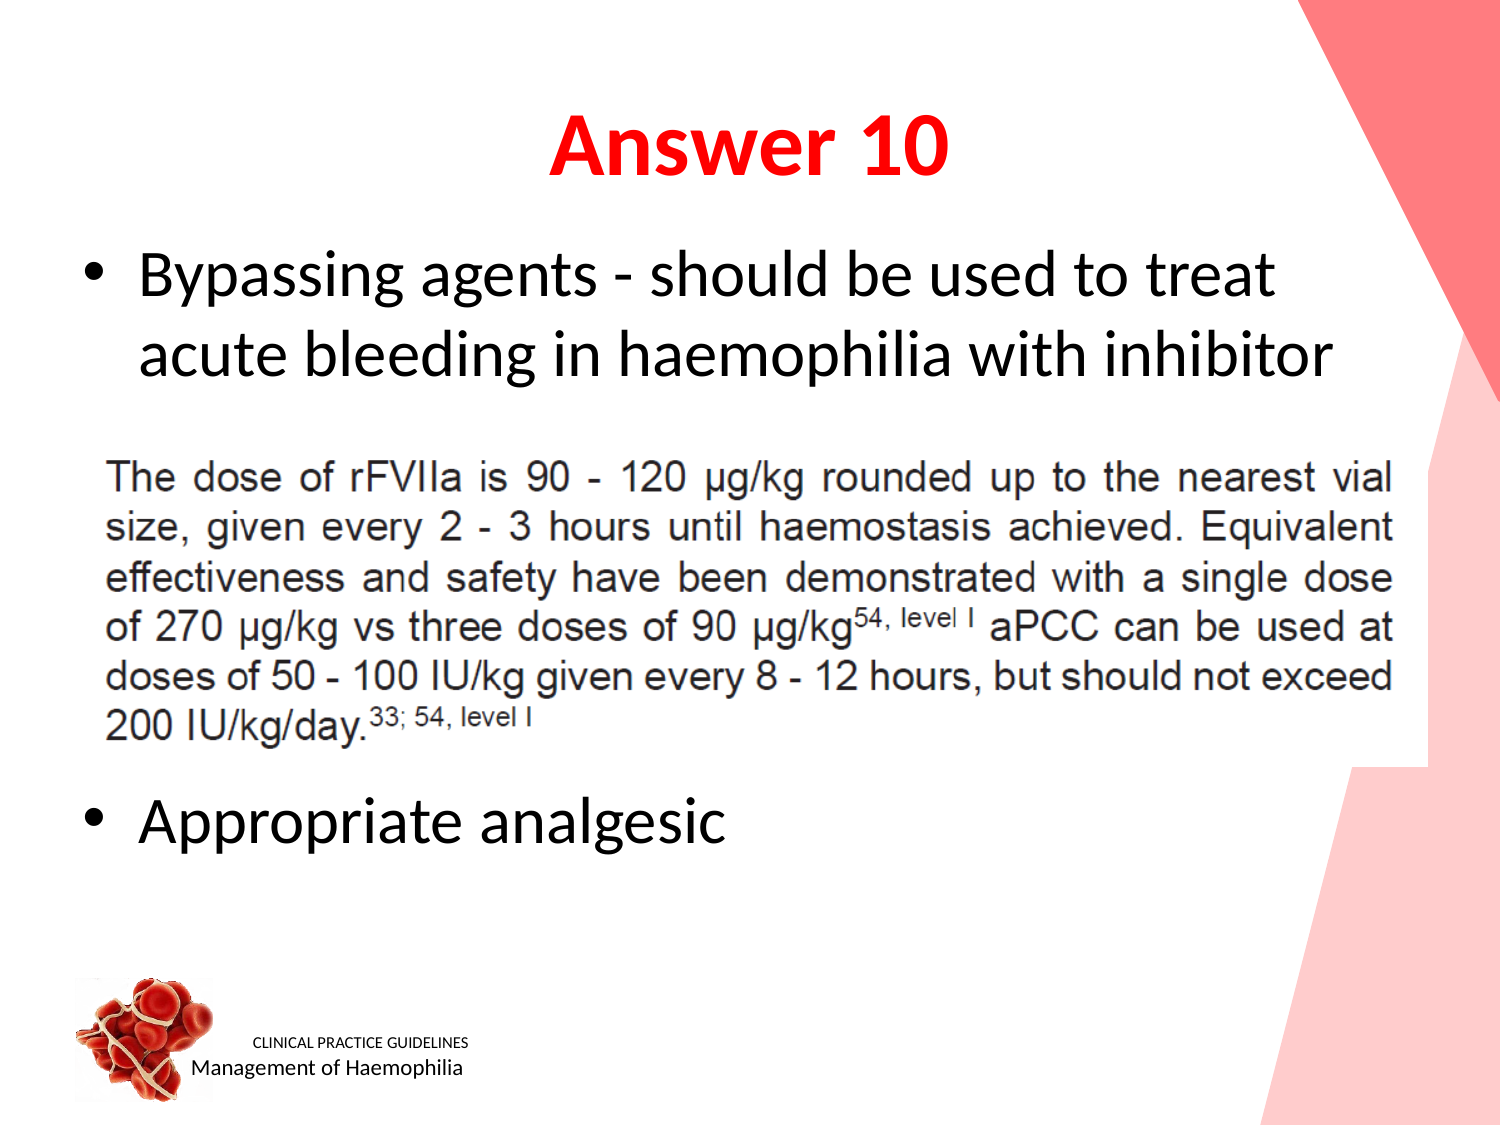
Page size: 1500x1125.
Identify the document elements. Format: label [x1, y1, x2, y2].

text_box [74, 0, 1500, 1125]
picture [87, 437, 1428, 768]
